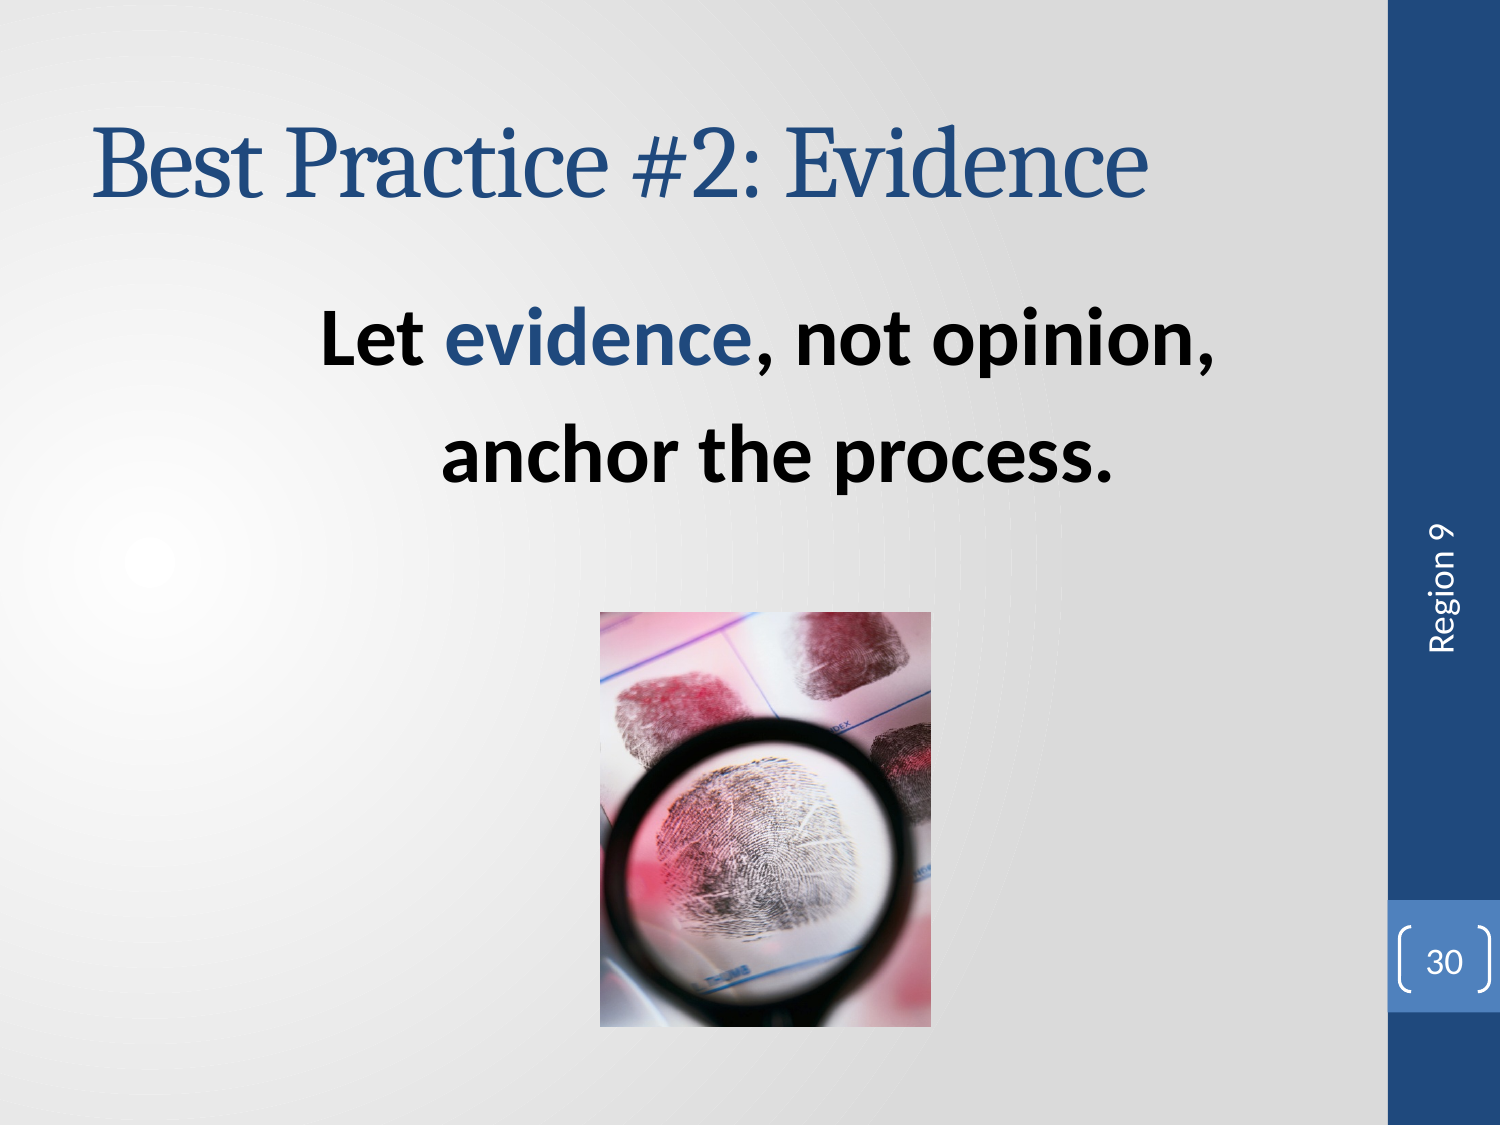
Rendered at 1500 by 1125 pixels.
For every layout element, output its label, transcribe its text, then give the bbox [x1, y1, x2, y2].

slide_number 30 [1397, 925, 1492, 994]
picture [599, 611, 932, 1027]
title Best Practice #2: Evidence [75, 62, 1425, 250]
footer Region 9 [1408, 500, 1469, 889]
list Let evidence, not opinion, anchor the process. [125, 275, 1413, 600]
